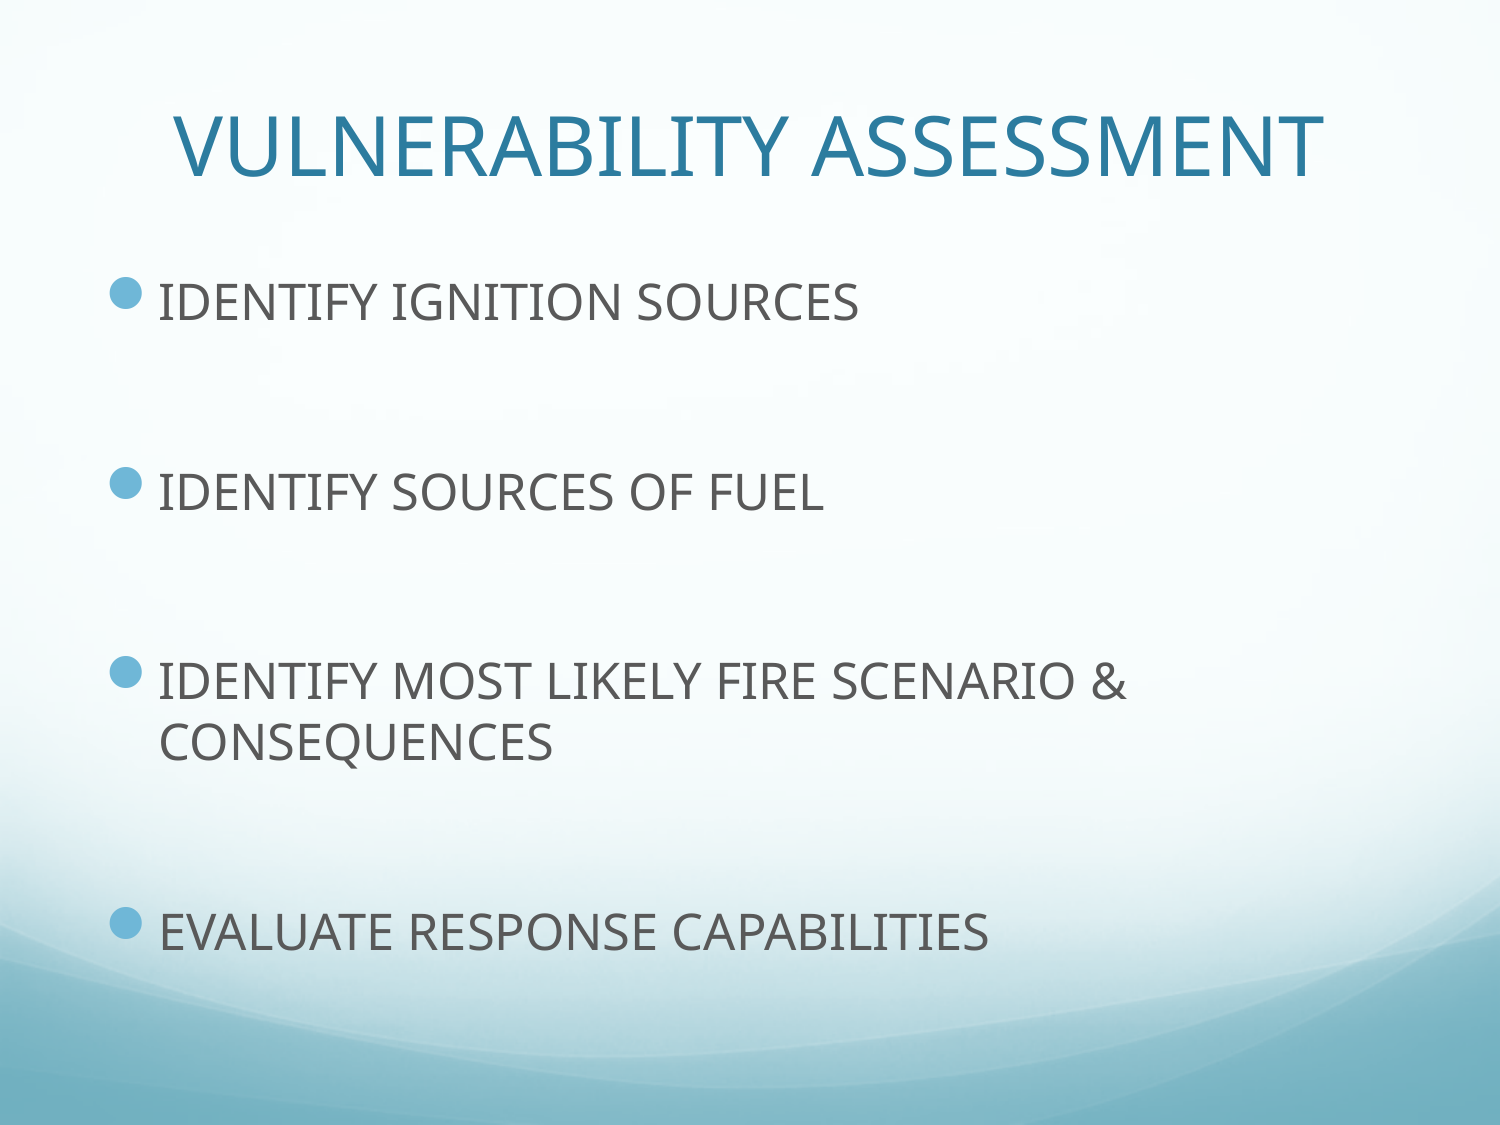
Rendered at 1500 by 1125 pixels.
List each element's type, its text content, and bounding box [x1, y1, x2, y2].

title VULNERABILITY ASSESSMENT [90, 75, 1410, 200]
list IDENTIFY IGNITION SOURCES IDENTIFY SOURCES OF FUEL IDENTIFY MOST LIKELY FIRE SCENARIO & CONSEQUENCES EVALUATE RESPONSE CAPABILITIES [90, 262, 1410, 975]
